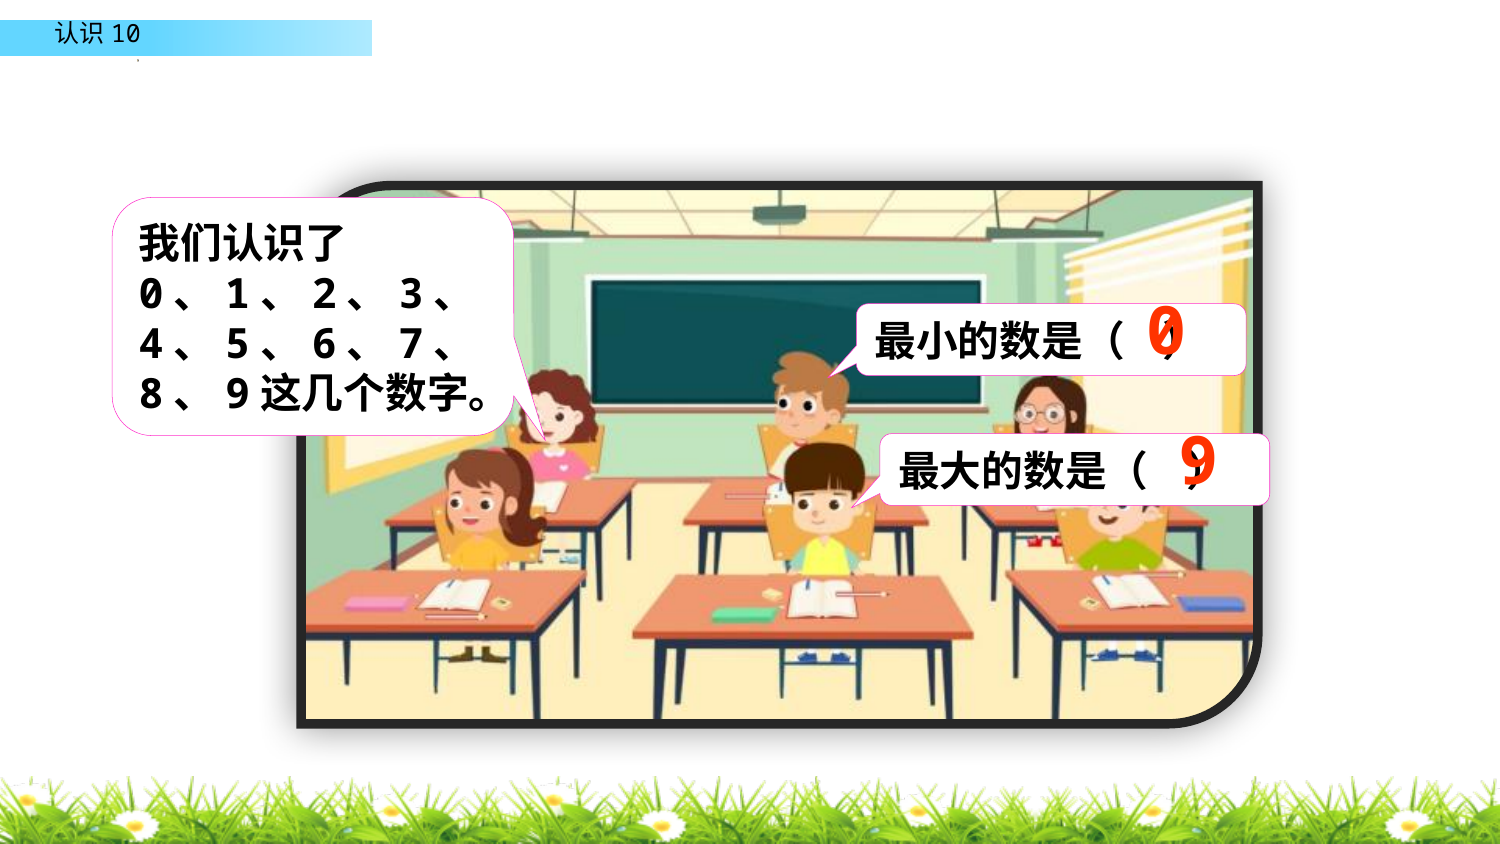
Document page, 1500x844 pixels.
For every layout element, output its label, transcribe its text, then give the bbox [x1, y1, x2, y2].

text_box 最大的数是（ ） [1263, 434, 1270, 505]
picture [300, 185, 1259, 725]
text_box 我们认识了0、1、2、3、4、5、6、7、8、9这几个数字。 [112, 197, 295, 436]
picture [0, 776, 1500, 844]
